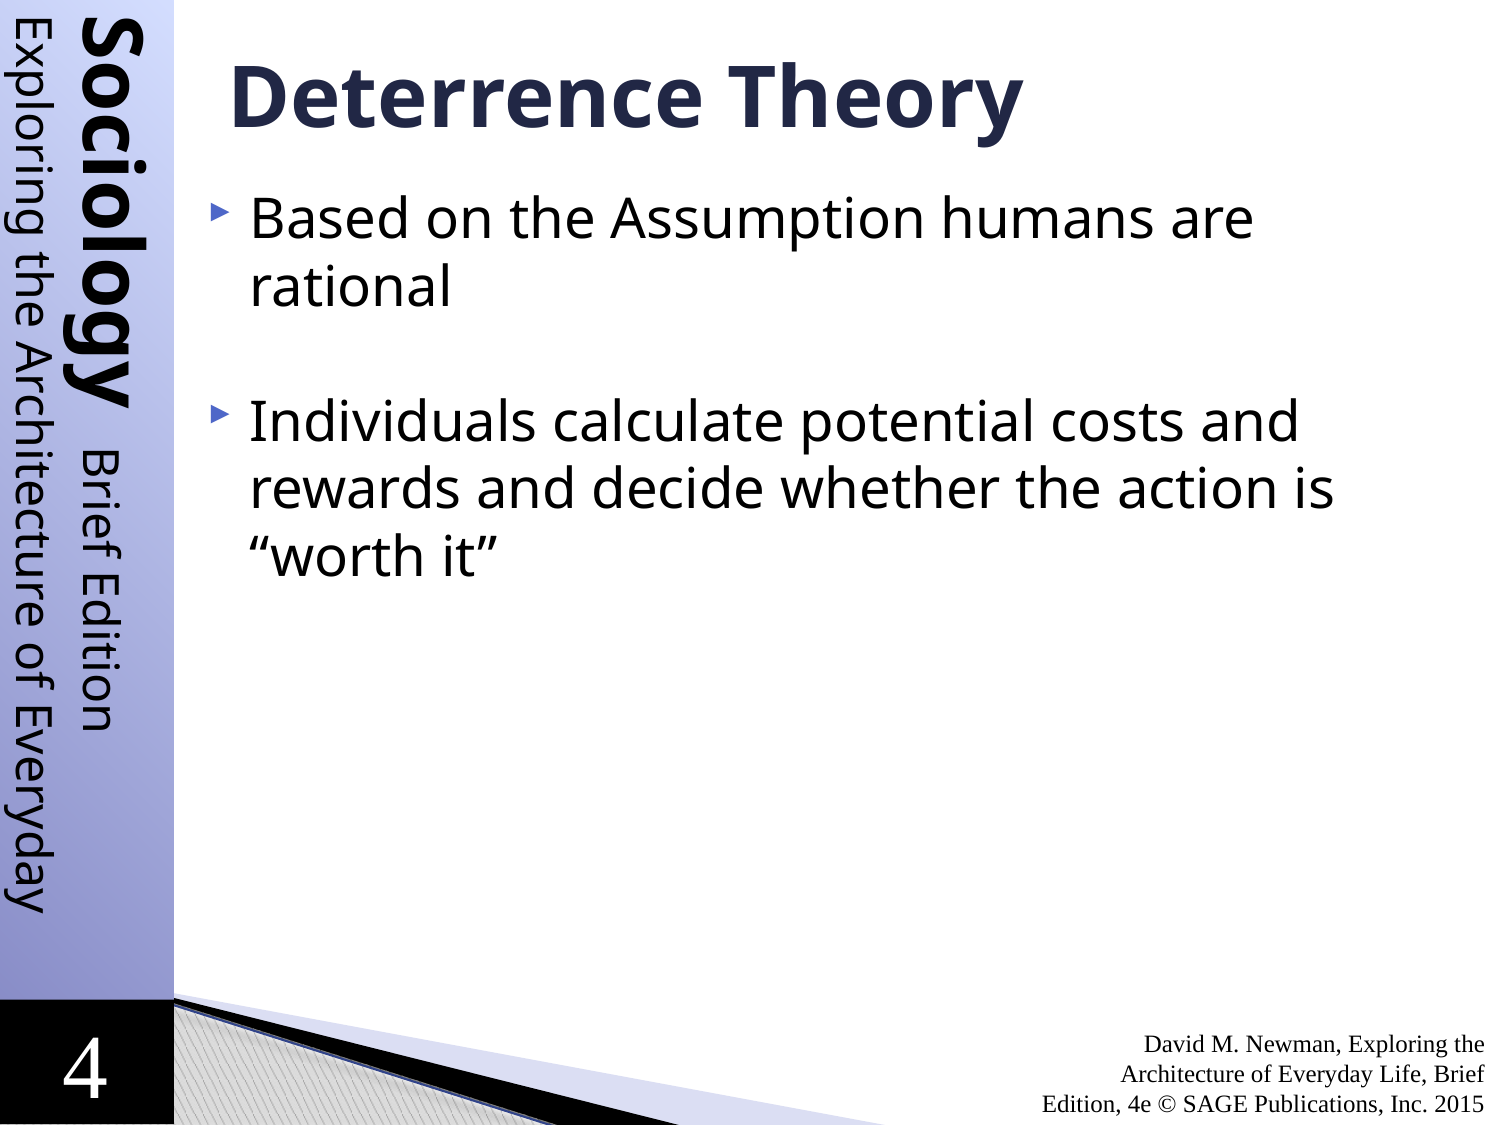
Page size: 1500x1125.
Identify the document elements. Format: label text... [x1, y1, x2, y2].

title Deterrence Theory [212, 0, 1500, 188]
list Based on the Assumption humans are rational Individuals calculate potential costs and rewards and decide whether the action is “worth it” [174, 174, 1400, 975]
picture [174, 1003, 558, 1125]
footer David M. Newman, Exploring the Architecture of Everyday Life, Brief Edition, 4e © SAGE Publications, Inc. 2015 [1025, 1065, 1500, 1125]
